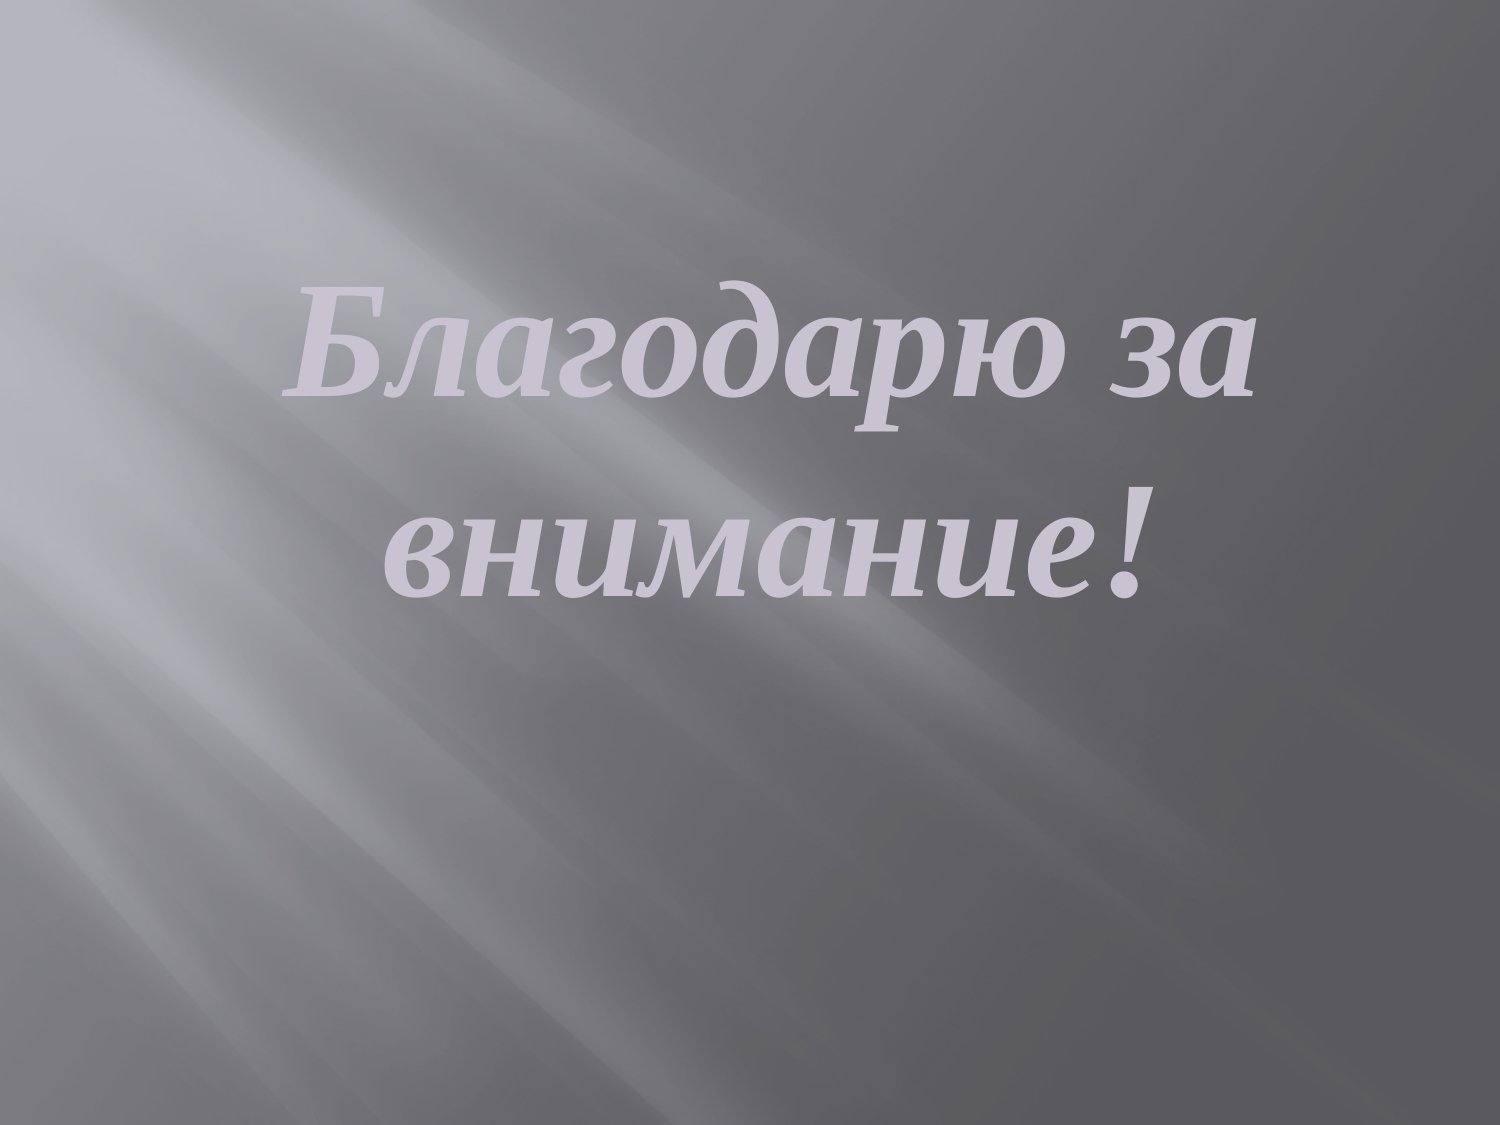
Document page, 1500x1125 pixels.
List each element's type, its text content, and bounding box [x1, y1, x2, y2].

text_box Благодарю за внимание! [105, 222, 1442, 638]
